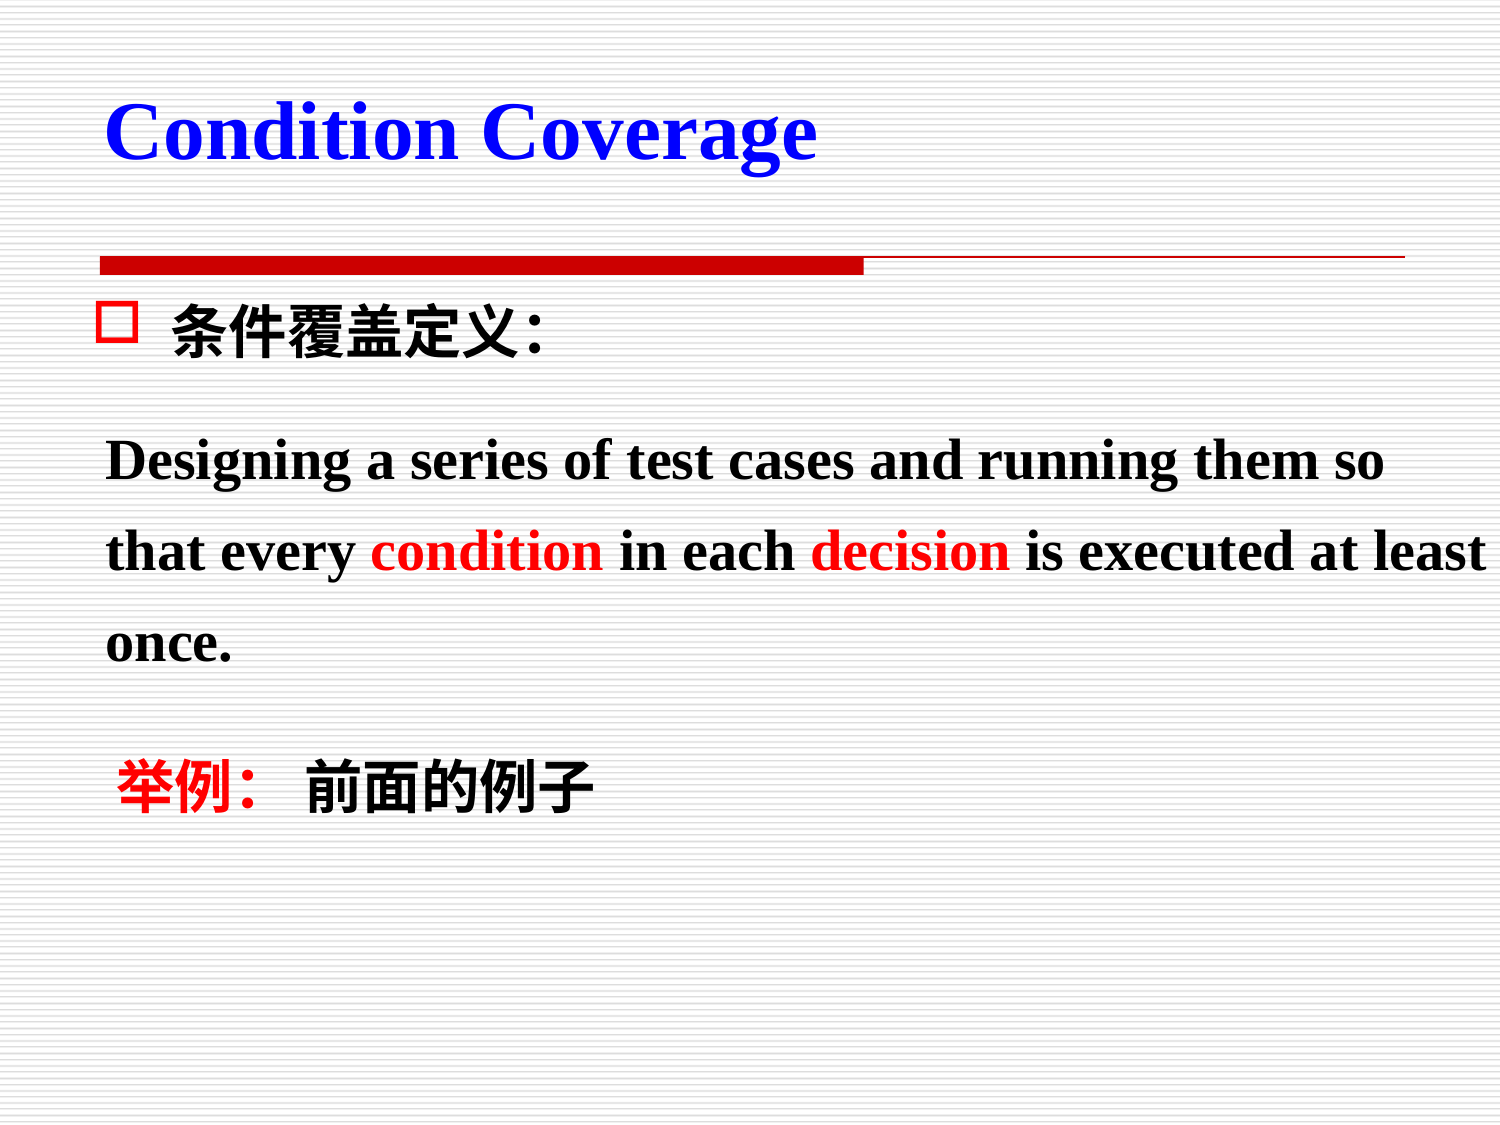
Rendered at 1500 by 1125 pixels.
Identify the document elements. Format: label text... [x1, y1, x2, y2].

text_box 举例： 前面的例子 [101, 715, 611, 828]
text_box Condition Coverage [63, 60, 834, 186]
picture [0, 0, 1500, 1125]
text_box Designing a series of test cases and running them so that every condition in each decision is executed at least once. [90, 392, 1500, 681]
text_box 条件覆盖定义： [76, 287, 594, 373]
